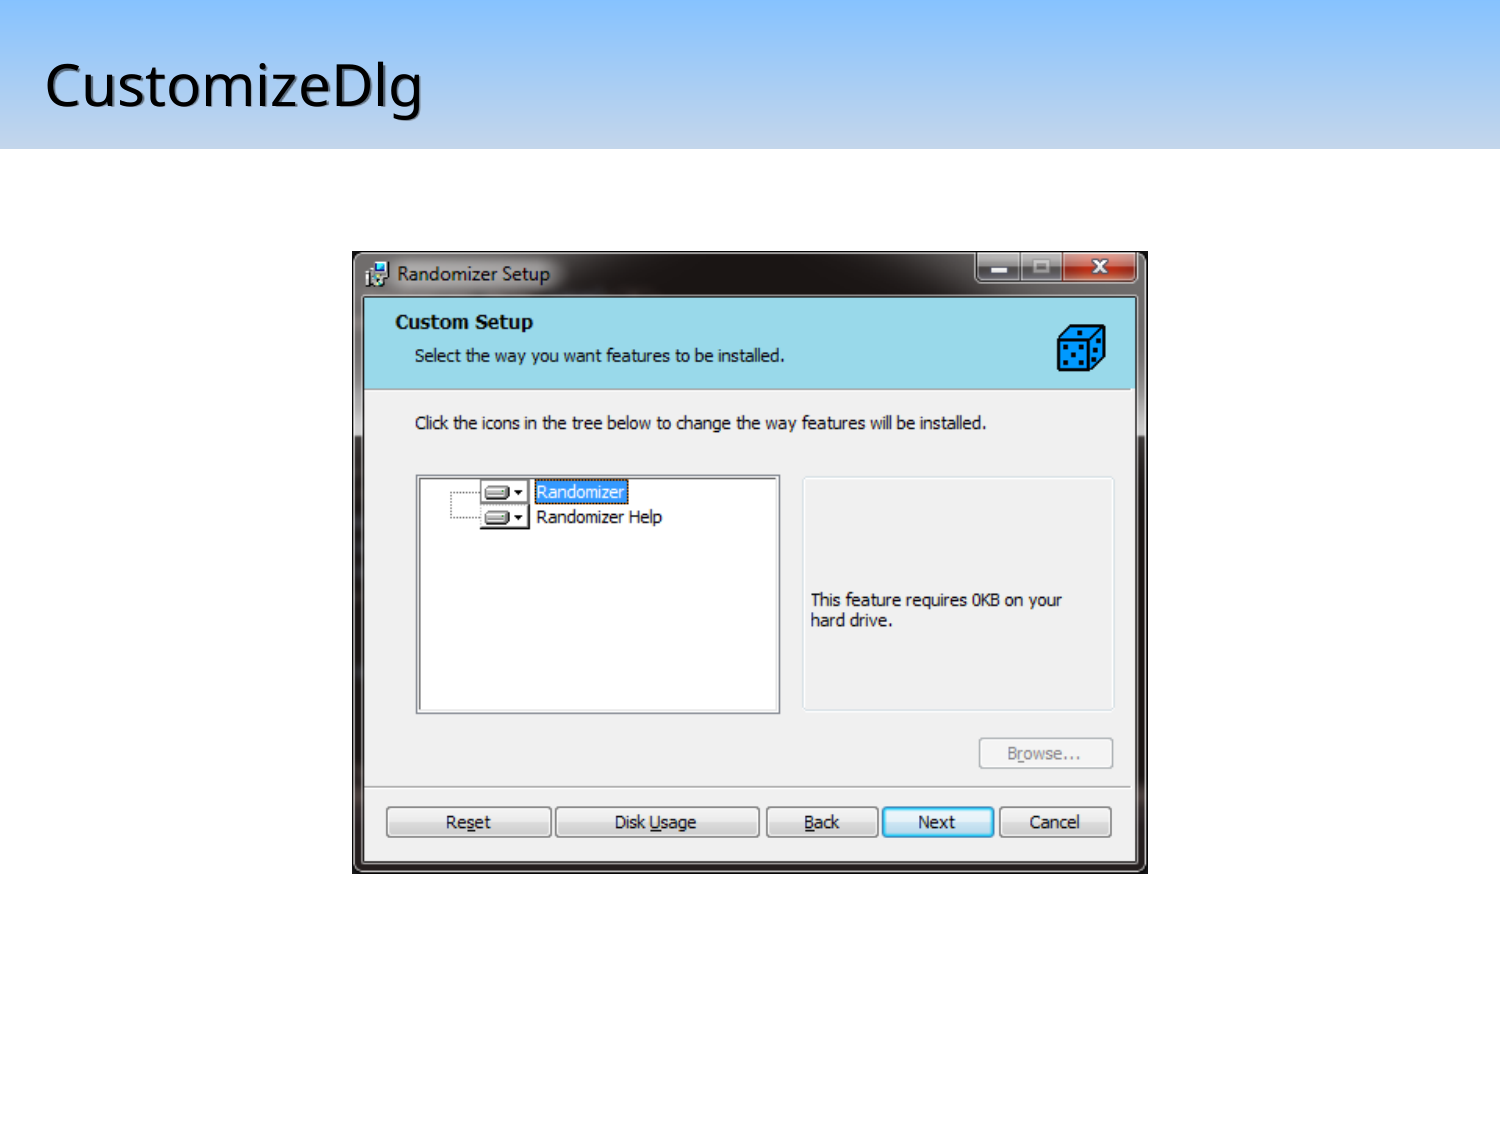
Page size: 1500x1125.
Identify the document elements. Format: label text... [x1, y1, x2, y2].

picture [352, 251, 1148, 874]
title CustomizeDlg [29, 29, 1471, 138]
